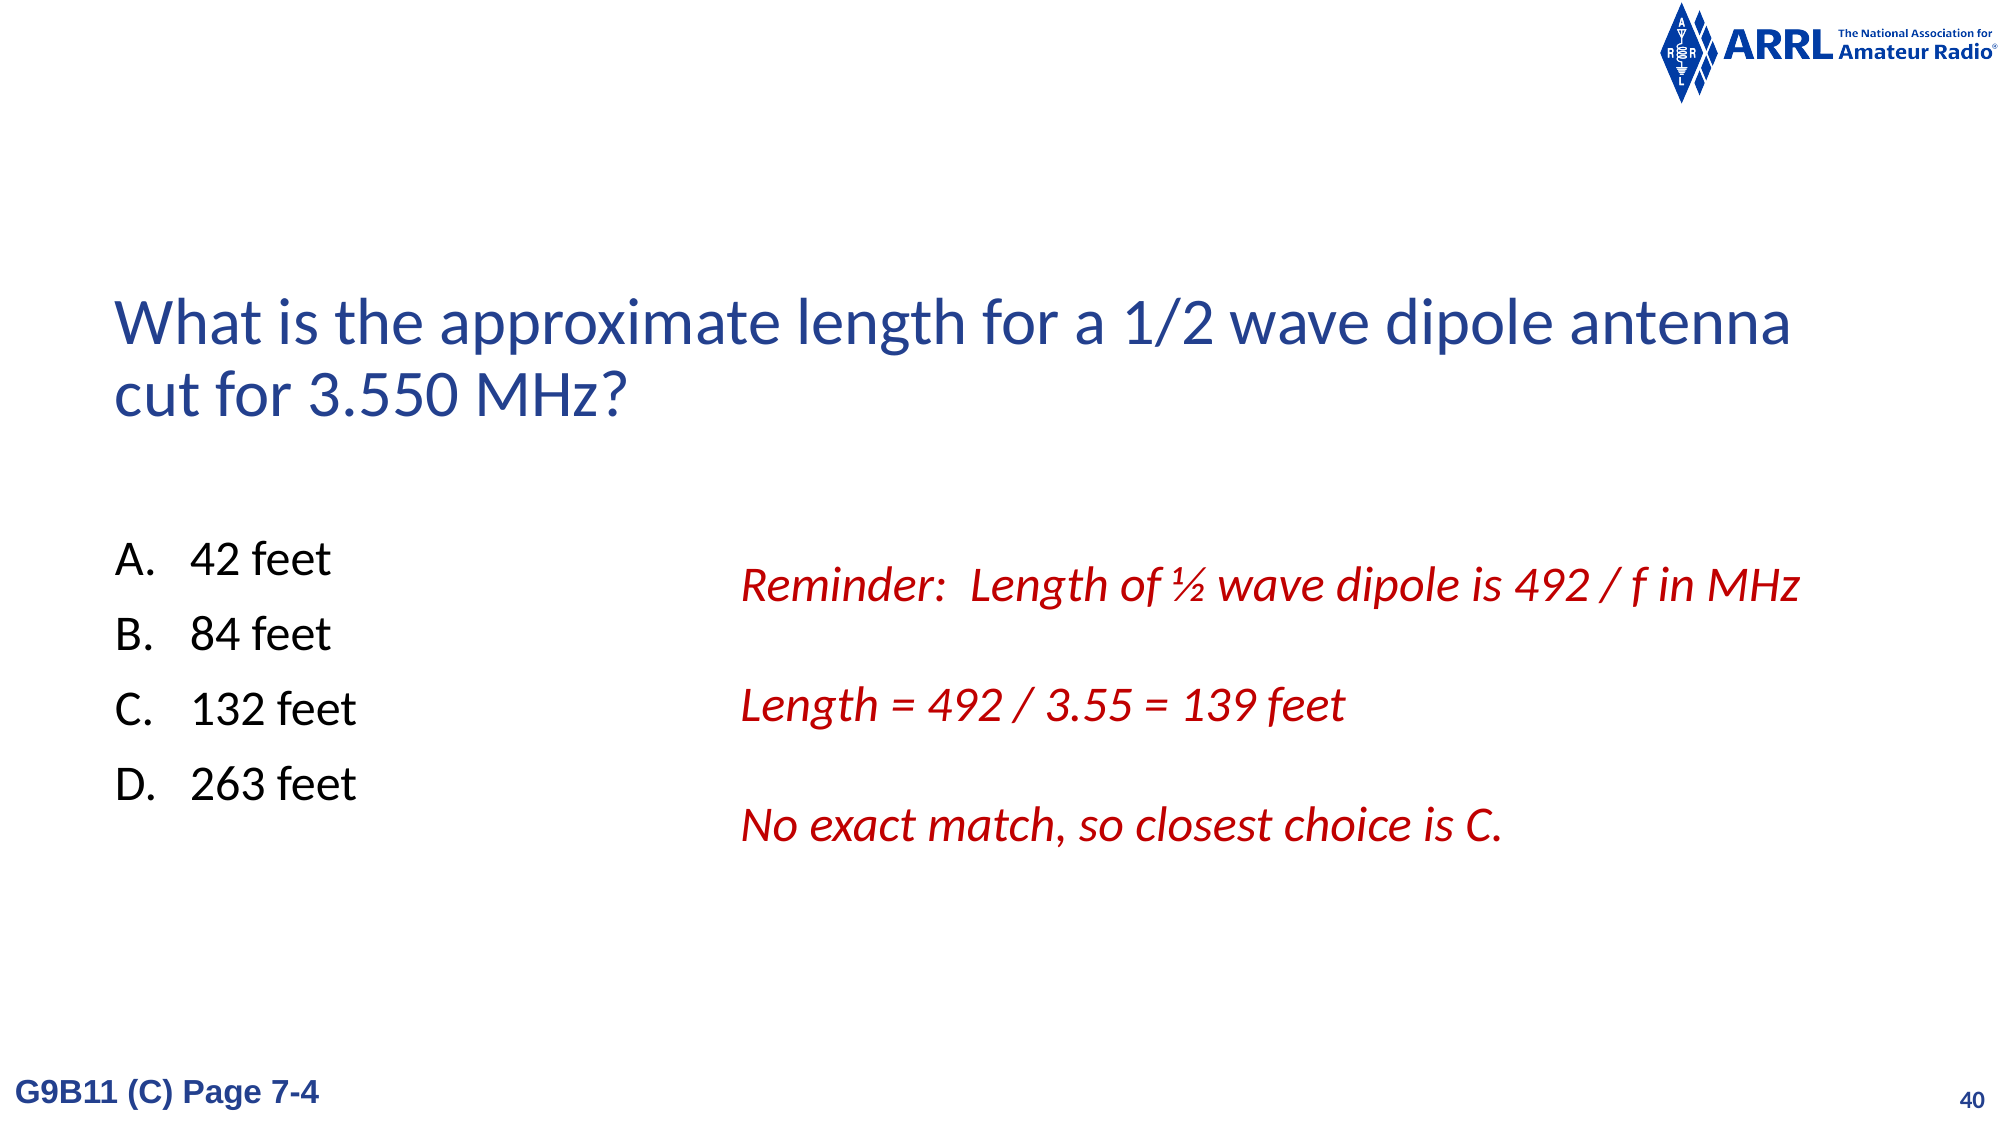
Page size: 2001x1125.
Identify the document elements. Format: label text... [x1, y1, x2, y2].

title What is the approximate length for a 1/2 wave dipole antenna cut for 3.550 MHz? [99, 249, 1900, 468]
text_box Reminder: Length of ½ wave dipole is 492 / f in MHz Length = 492 / 3.55 = 139 feet No exact match, so closest choice is C. [725, 544, 1816, 859]
text_box G9B11 (C) Page 7-4 [0, 1062, 1313, 1118]
picture [1658, 0, 1999, 106]
text_box 40 [1875, 1076, 2000, 1121]
list 42 feet 84 feet 132 feet 263 feet [99, 525, 1900, 1005]
